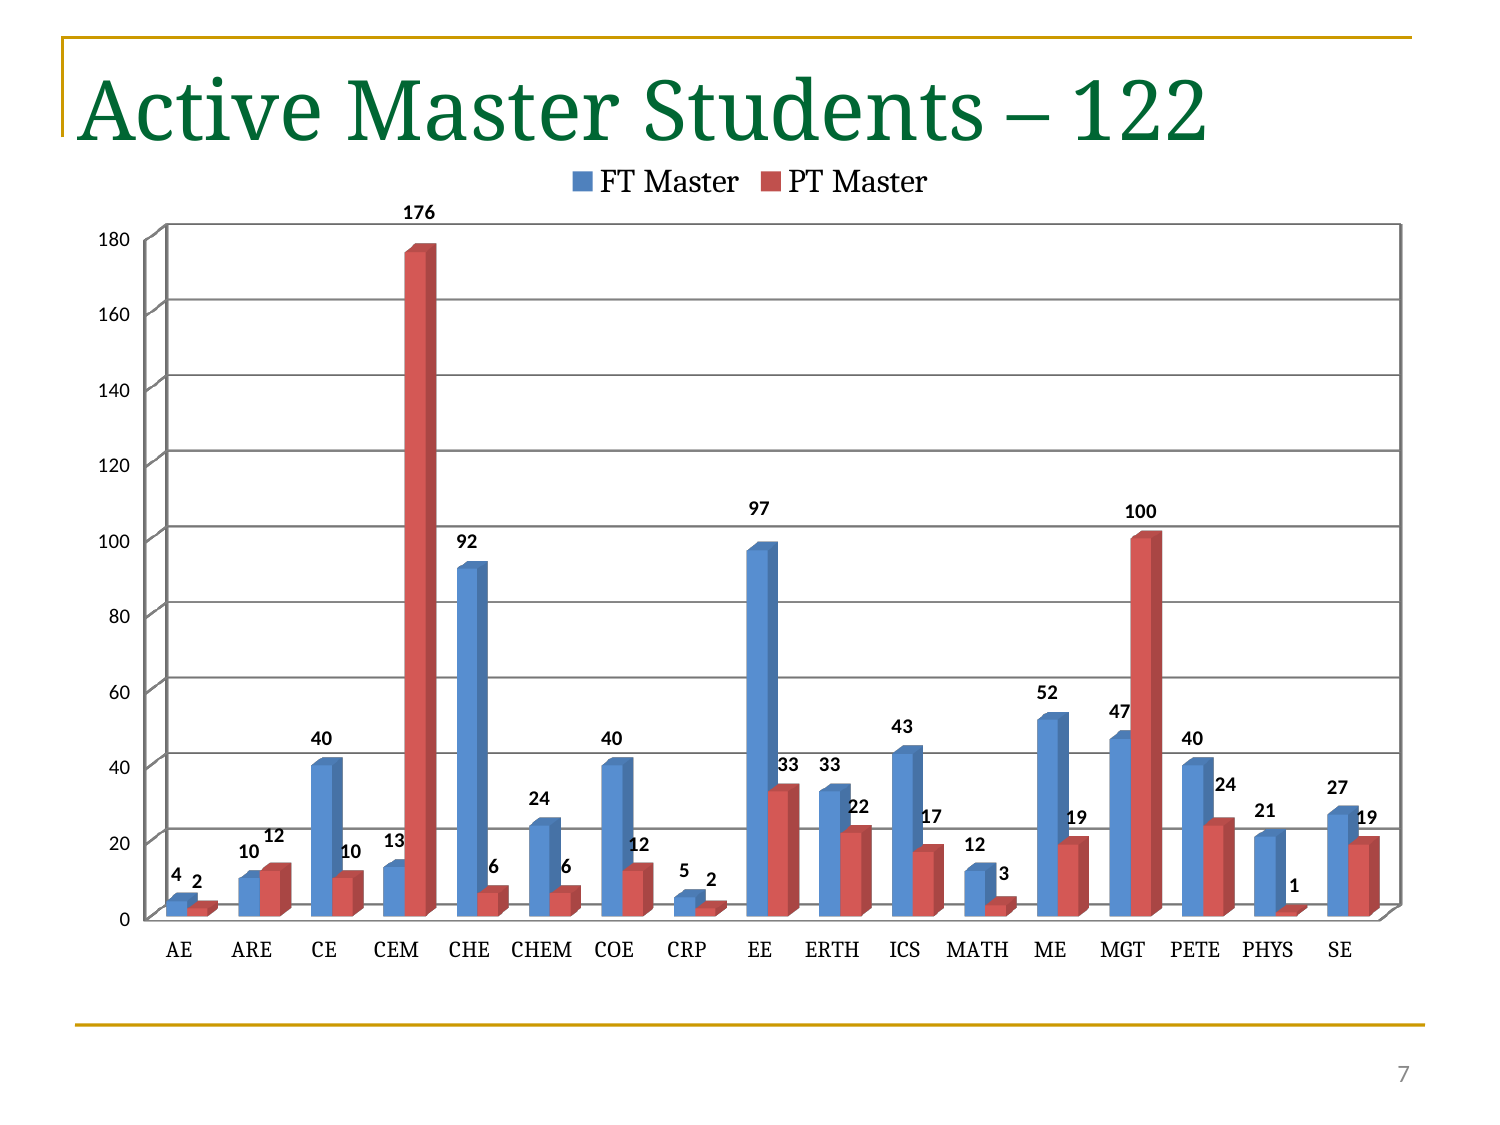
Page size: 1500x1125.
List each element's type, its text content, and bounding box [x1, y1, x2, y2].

text_box Active Master Students – 122 [62, 49, 1500, 188]
text_box 7 [1074, 1042, 1425, 1103]
chart [59, 144, 1441, 981]
